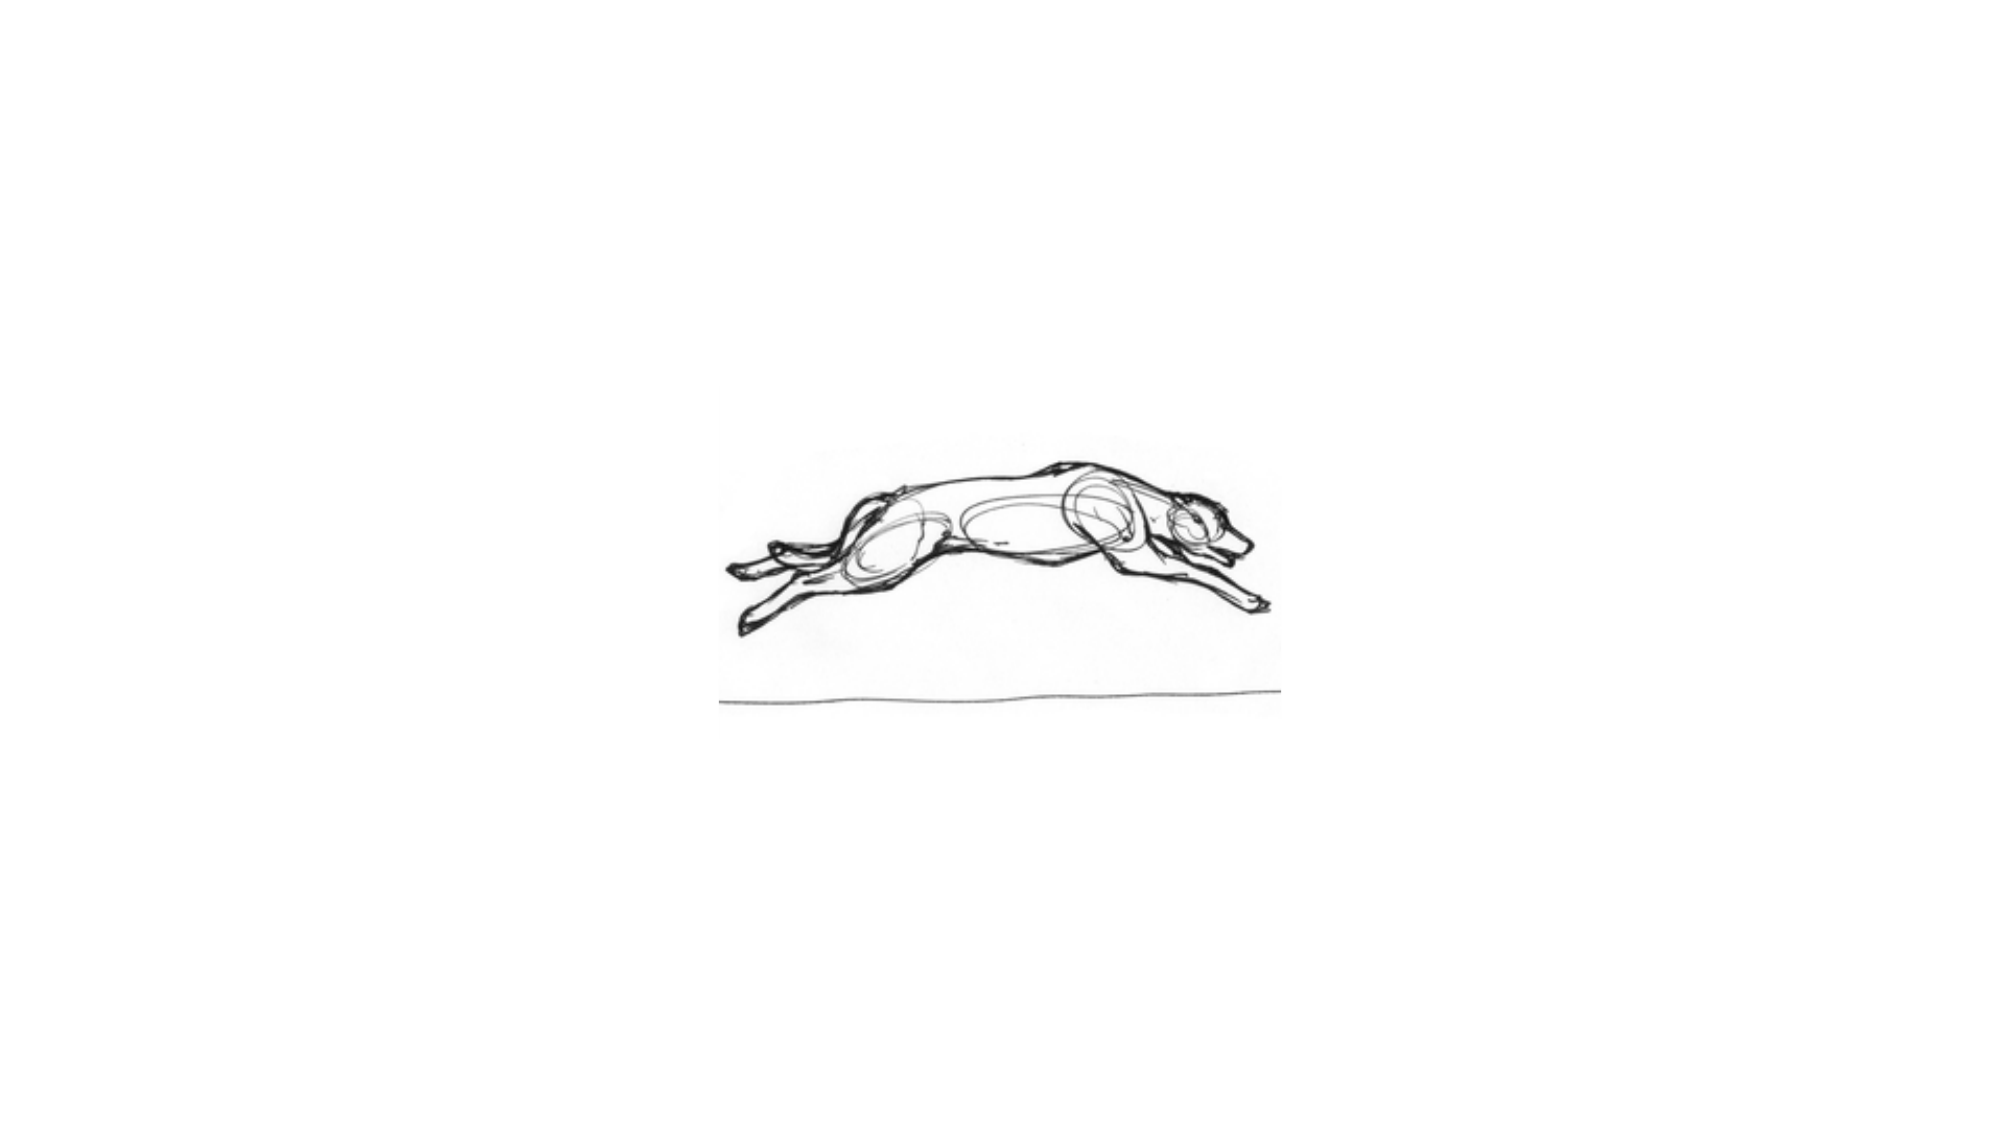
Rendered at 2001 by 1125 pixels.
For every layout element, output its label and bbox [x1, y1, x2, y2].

text_box [718, 386, 1282, 739]
